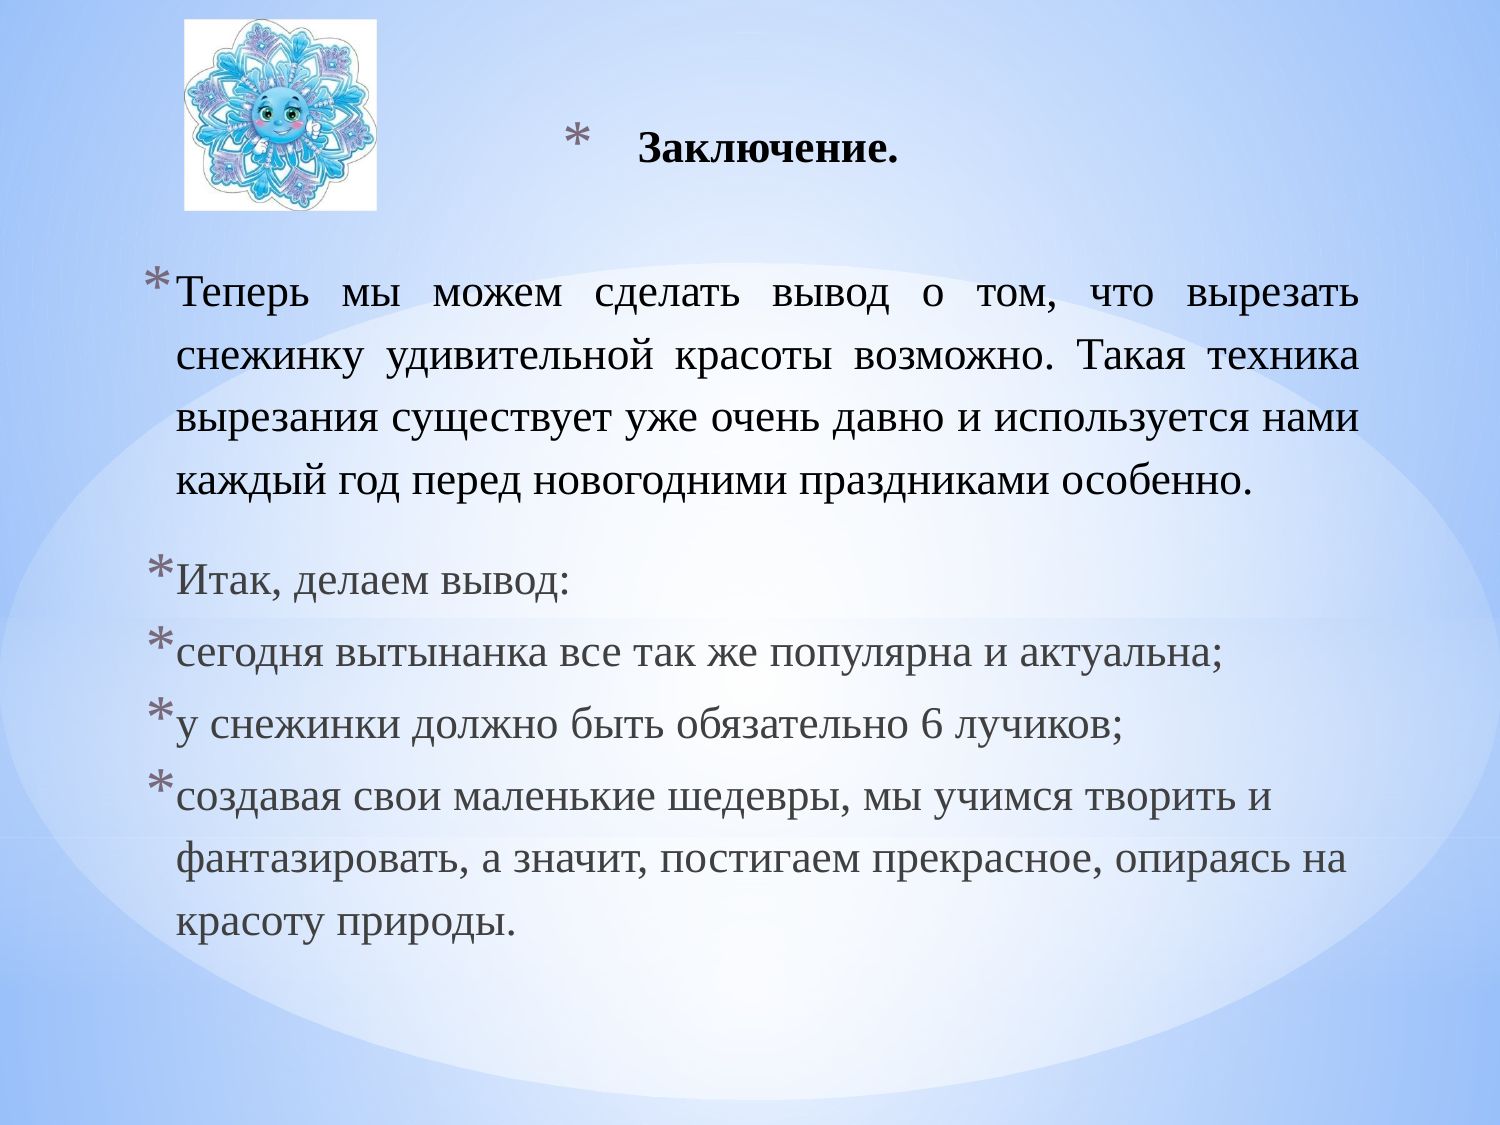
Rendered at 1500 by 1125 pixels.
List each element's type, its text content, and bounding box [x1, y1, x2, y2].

picture [184, 18, 377, 212]
list Заключение. Теперь мы можем сделать вывод о том, что вырезать снежинку удивительной красоты возможно. Такая техника вырезания существует уже очень давно и используется нами каждый год перед новогодними праздниками особенно. Итак, делаем вывод: сегодня вытынанка все так же популярна и актуальна; у снежинки должно быть обязательно 6 лучиков; создавая свои маленькие шедевры, мы учимся творить и фантазировать, а значит, постигаем прекрасное, опираясь на красоту природы. [123, 101, 1376, 1000]
